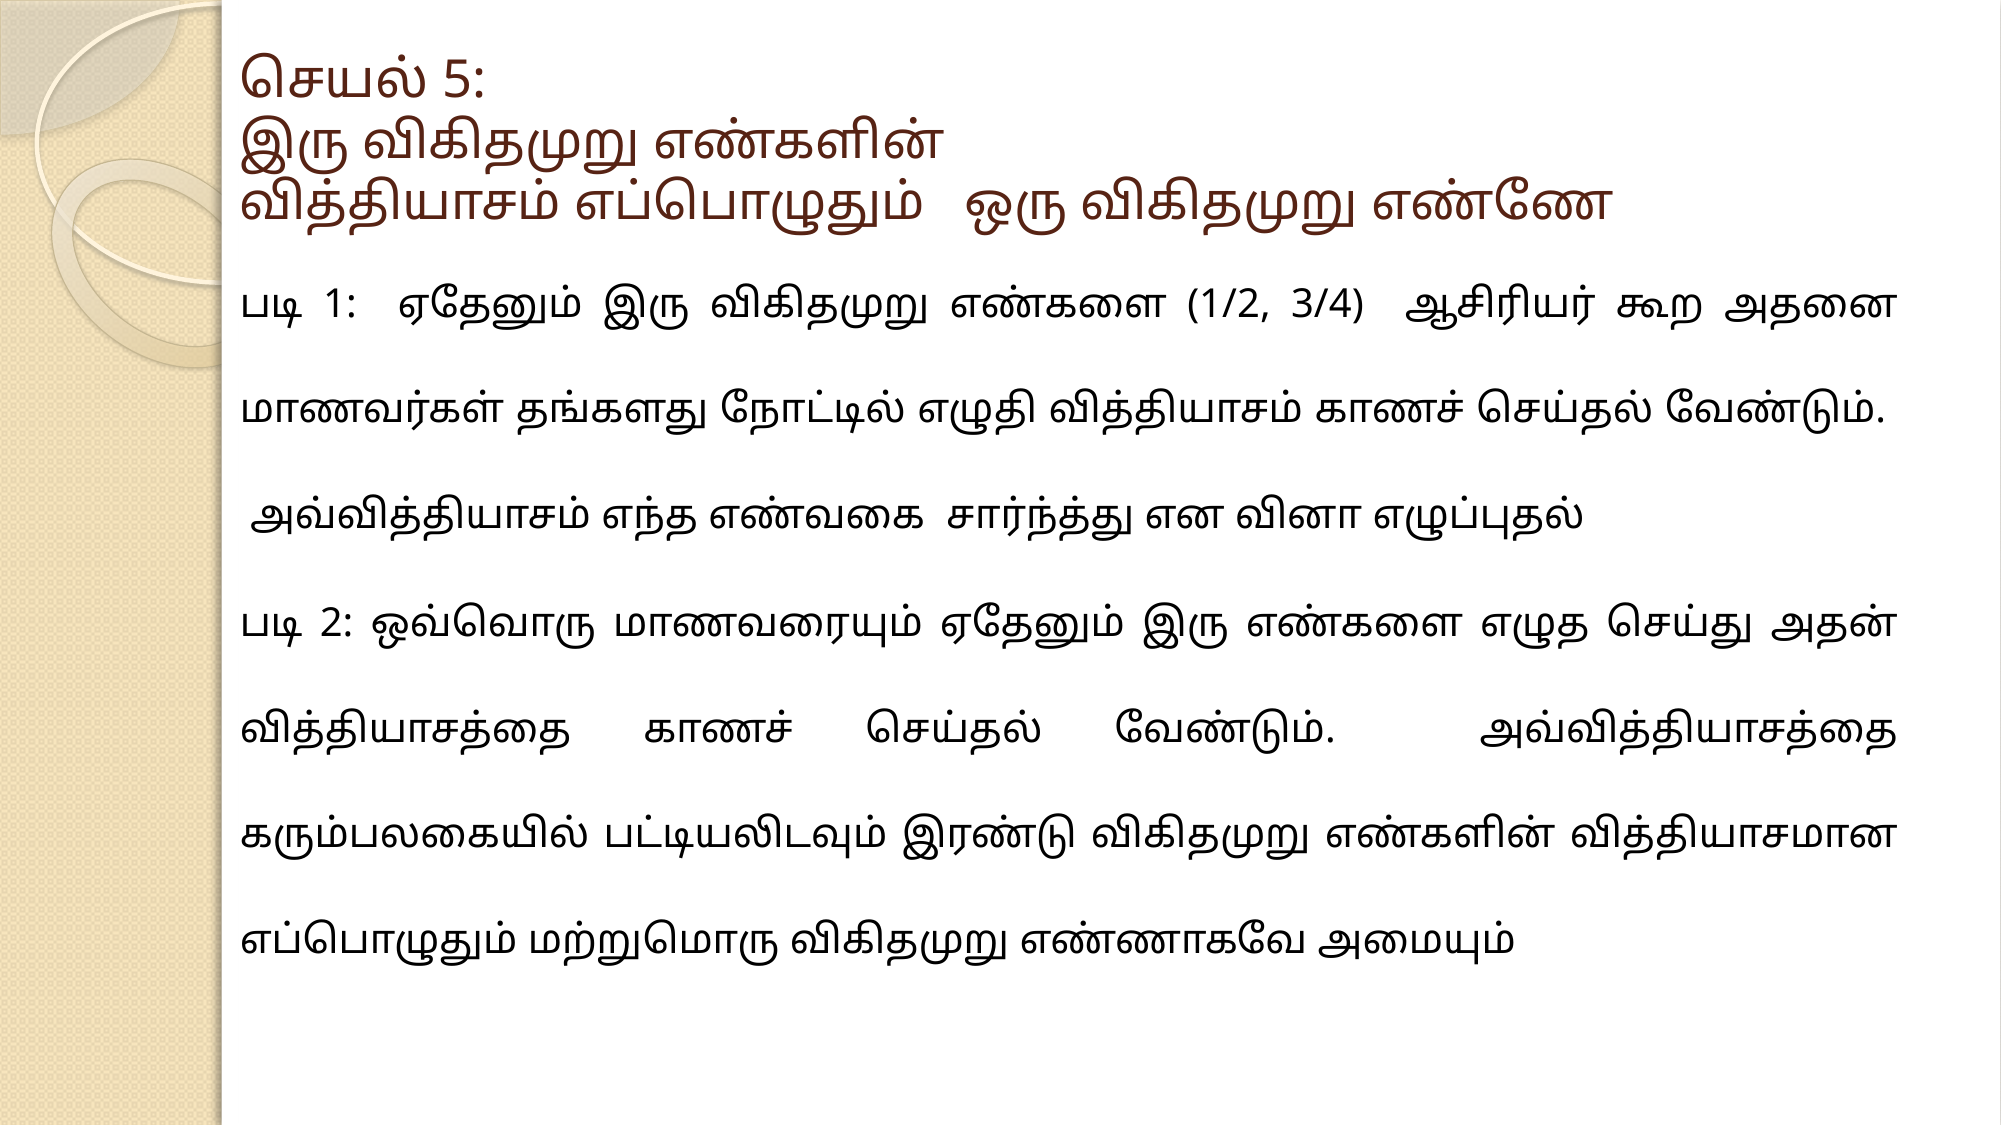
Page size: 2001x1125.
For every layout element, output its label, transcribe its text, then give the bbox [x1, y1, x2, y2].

title செயல் 5: இரு விகிதமுறு எண்களின் வித்தியாசம் எப்பொழுதும் ஒரு விகிதமுறு எண்ணே [225, 37, 1913, 212]
list படி 1: ஏதேனும் இரு விகிதமுறு எண்களை (1/2, 3/4) ஆசிரியர் கூற அதனை மாணவர்கள் தங்களது நோட்டில் எழுதி வித்தியாசம் காணச் செய்தல் வேண்டும். அவ்வித்தியாசம் எந்த எண்வகை சார்ந்த்து என வினா எழுப்புதல் படி 2: ஒவ்வொரு மாணவரையும் ஏதேனும் இரு எண்களை எழுத செய்து அதன் வித்தியாசத்தை காணச் செய்தல் வேண்டும். அவ்வித்தியாசத்தை கரும்பலகையில் பட்டியலிடவும் இரண்டு விகிதமுறு எண்களின் வித்தியாசமான எப்பொழுதும் மற்றுமொரு விகிதமுறு எண்ணாகவே அமையும் [225, 212, 1913, 1125]
